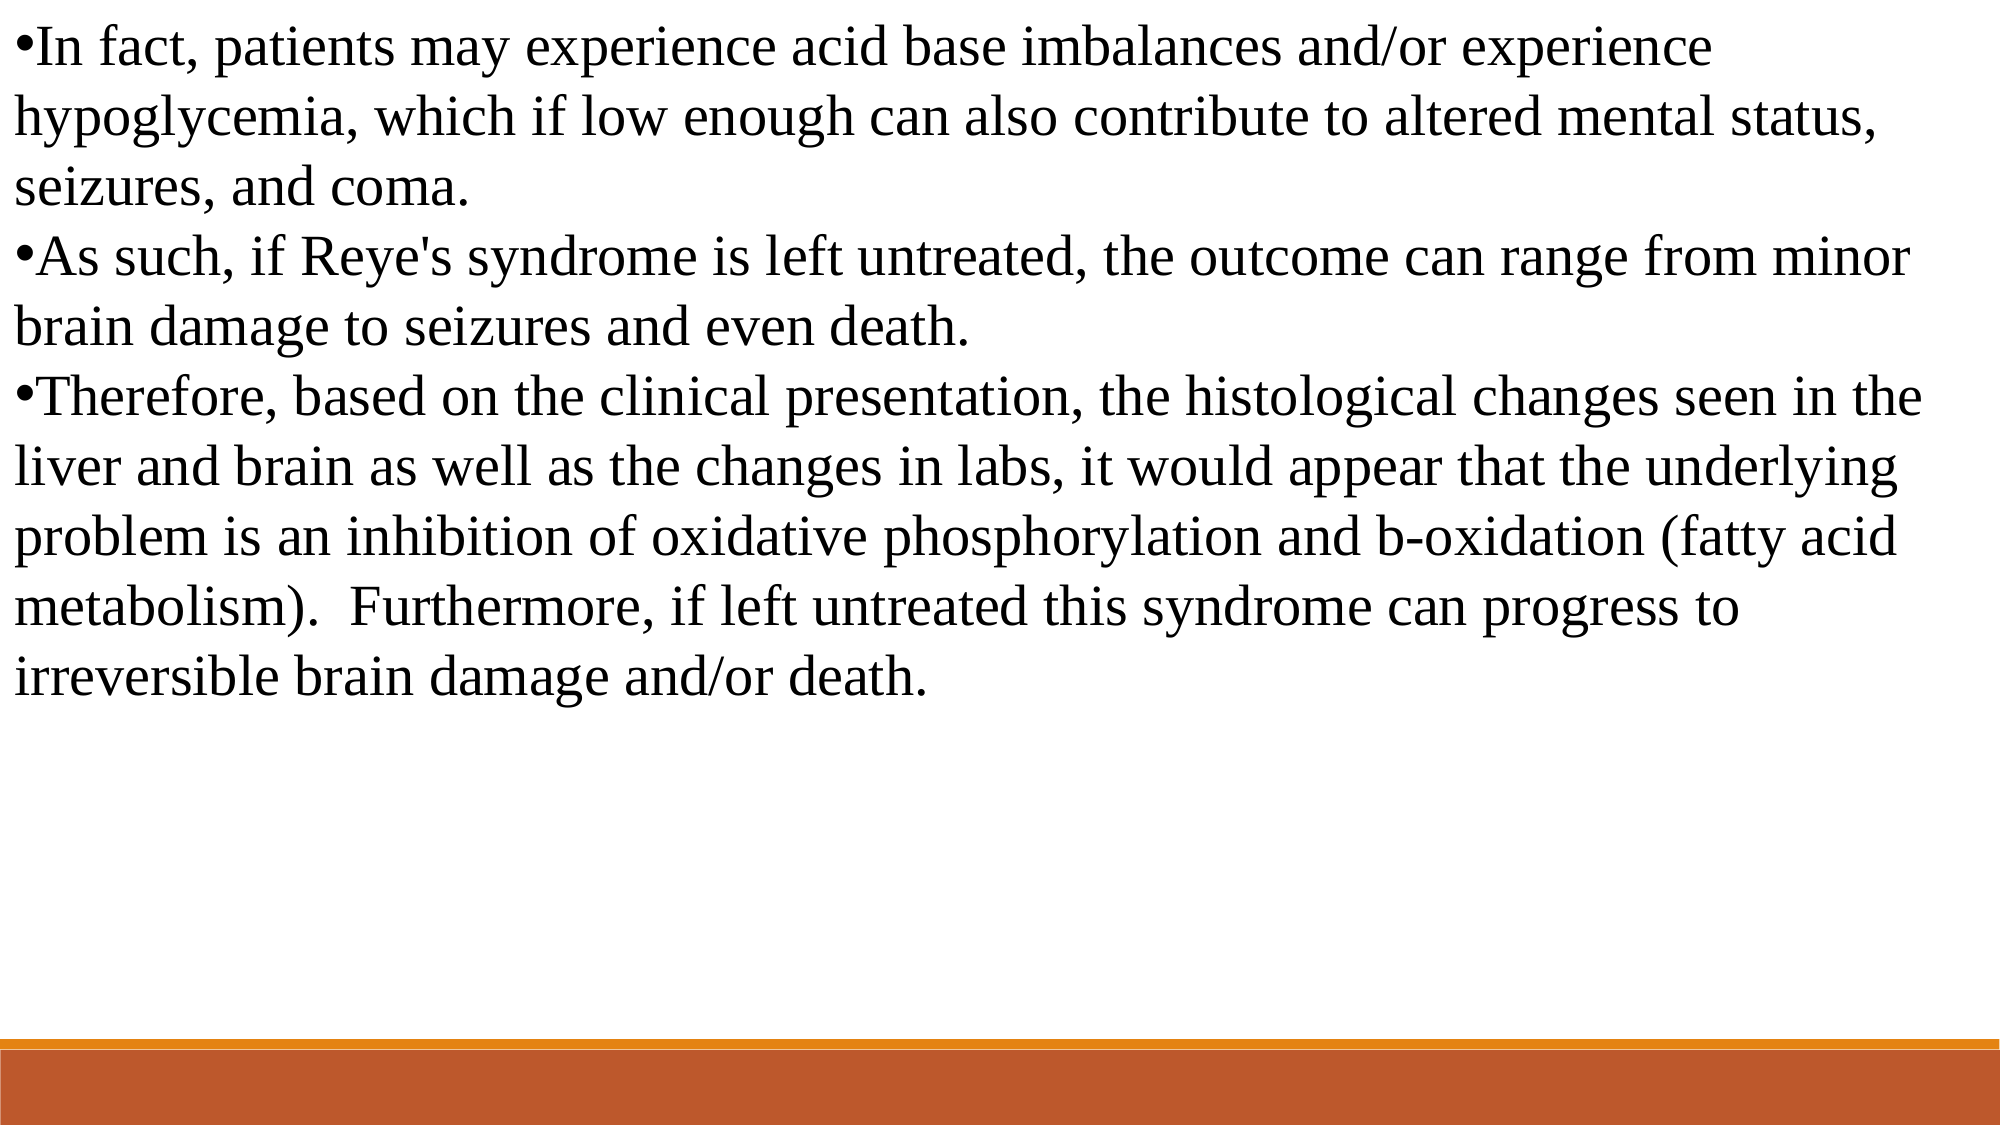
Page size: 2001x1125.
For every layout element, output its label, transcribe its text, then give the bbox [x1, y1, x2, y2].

text_box In fact, patients may experience acid base imbalances and/or experience hypoglycemia, which if low enough can also contribute to altered mental status, seizures, and coma. As such, if Reye's syndrome is left untreated, the outcome can range from minor brain damage to seizures and even death. Therefore, based on the clinical presentation, the histological changes seen in the liver and brain as well as the changes in labs, it would appear that the underlying problem is an inhibition of oxidative phosphorylation and b-oxidation (fatty acid metabolism). Furthermore, if left untreated this syndrome can progress to irreversible brain damage and/or death. [0, 0, 2000, 715]
